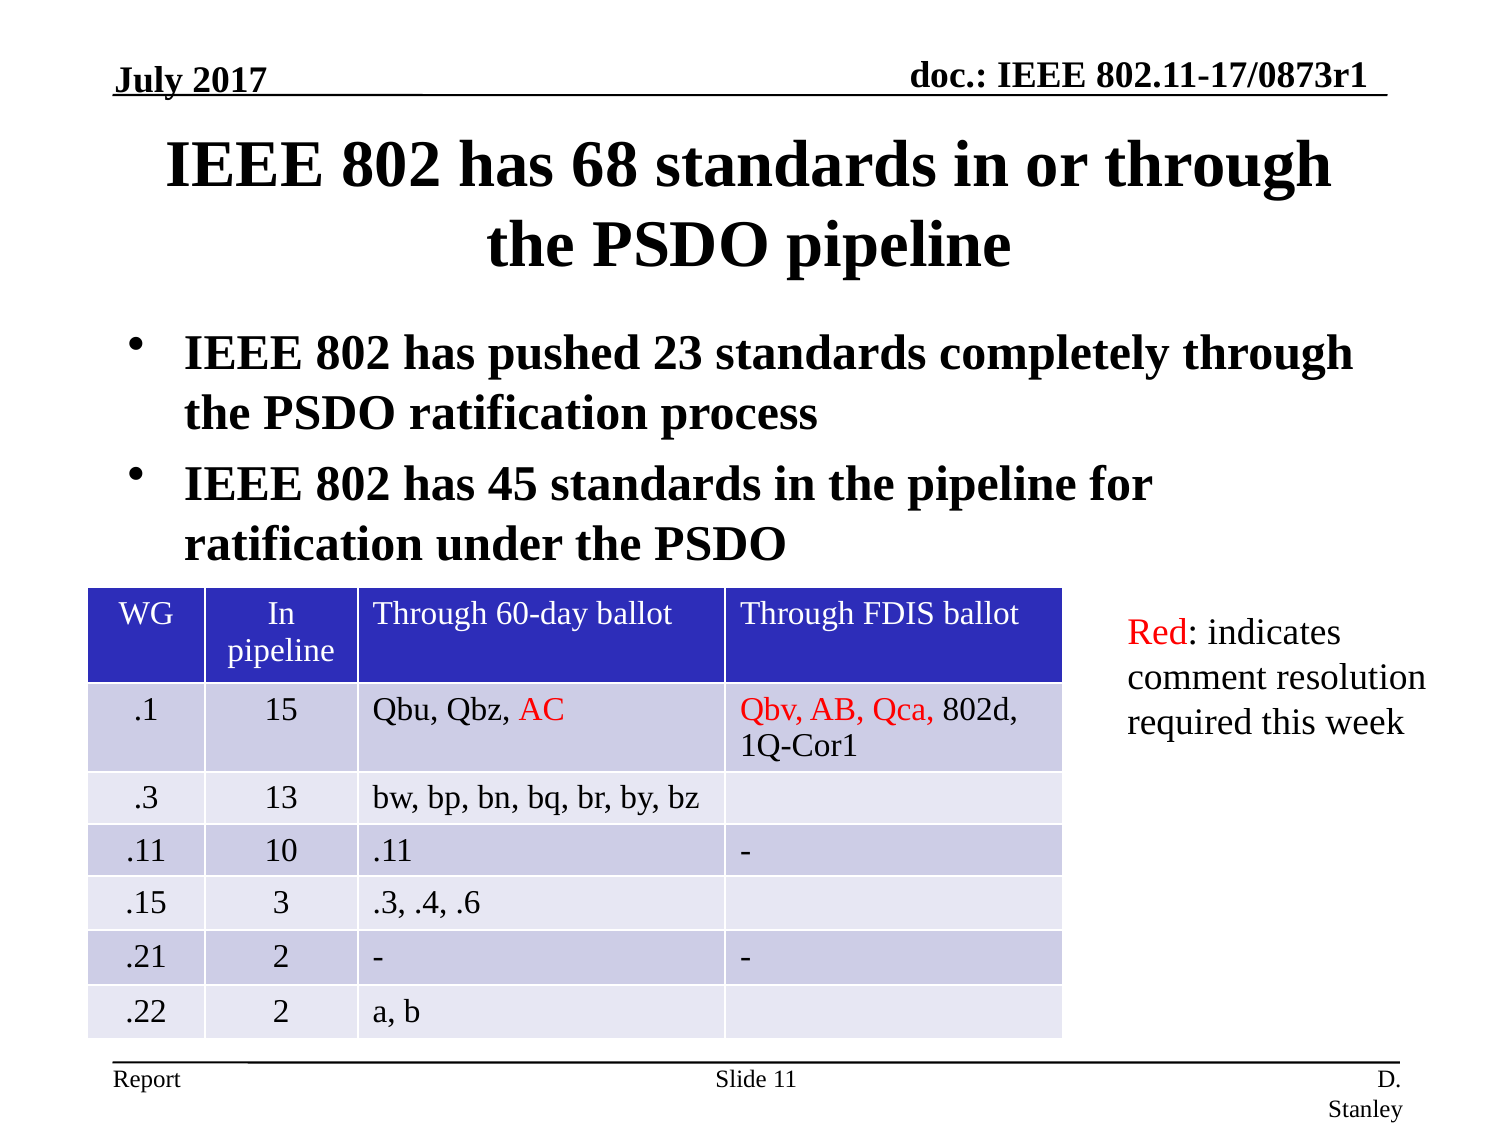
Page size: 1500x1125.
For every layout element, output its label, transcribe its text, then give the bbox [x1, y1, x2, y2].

table_cell 10 [206, 825, 357, 875]
table_cell [726, 986, 1062, 1038]
table_header Through FDIS ballot [726, 588, 1062, 682]
table_header In pipeline [206, 588, 357, 682]
table_cell .1 [88, 684, 204, 771]
text_box Red: indicates comment resolution required this week [1112, 600, 1463, 763]
table_header Through 60-day ballot [359, 588, 724, 682]
footer D. Stanley, HP Enterprise [1325, 1062, 1402, 1093]
table_cell Qbv, AB, Qca, 802d, 1Q-Cor1 [726, 684, 1062, 771]
table_cell a, b [359, 986, 724, 1038]
slide_number Slide 11 [712, 1062, 800, 1093]
table_header WG [88, 588, 204, 682]
table_cell - [359, 931, 724, 984]
table_cell .3 [88, 773, 204, 823]
list IEEE 802 has pushed 23 standards completely through the PSDO ratification process IEEE 802 has 45 standards in the pipeline for ratification under the PSDO [112, 312, 1388, 588]
table_cell 13 [206, 773, 357, 823]
table_cell .11 [88, 825, 204, 875]
table_cell [726, 877, 1062, 929]
table_cell 15 [206, 684, 357, 771]
table_cell .21 [88, 931, 204, 984]
table_cell Qbu, Qbz, AC [359, 684, 724, 771]
table_cell .3, .4, .6 [359, 877, 724, 929]
table_cell .22 [88, 986, 204, 1038]
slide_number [114, 54, 335, 100]
table_cell bw, bp, bn, bq, br, by, bz [359, 773, 724, 823]
table_cell .11 [359, 825, 724, 875]
table_cell - [726, 825, 1062, 875]
table_cell [726, 773, 1062, 823]
table_cell 3 [206, 877, 357, 929]
title IEEE 802 has 68 standards in or through the PSDO pipeline [112, 112, 1388, 288]
table_cell 2 [206, 931, 357, 984]
table_cell .15 [88, 877, 204, 929]
table_cell 2 [206, 986, 357, 1038]
table_cell - [726, 931, 1062, 984]
